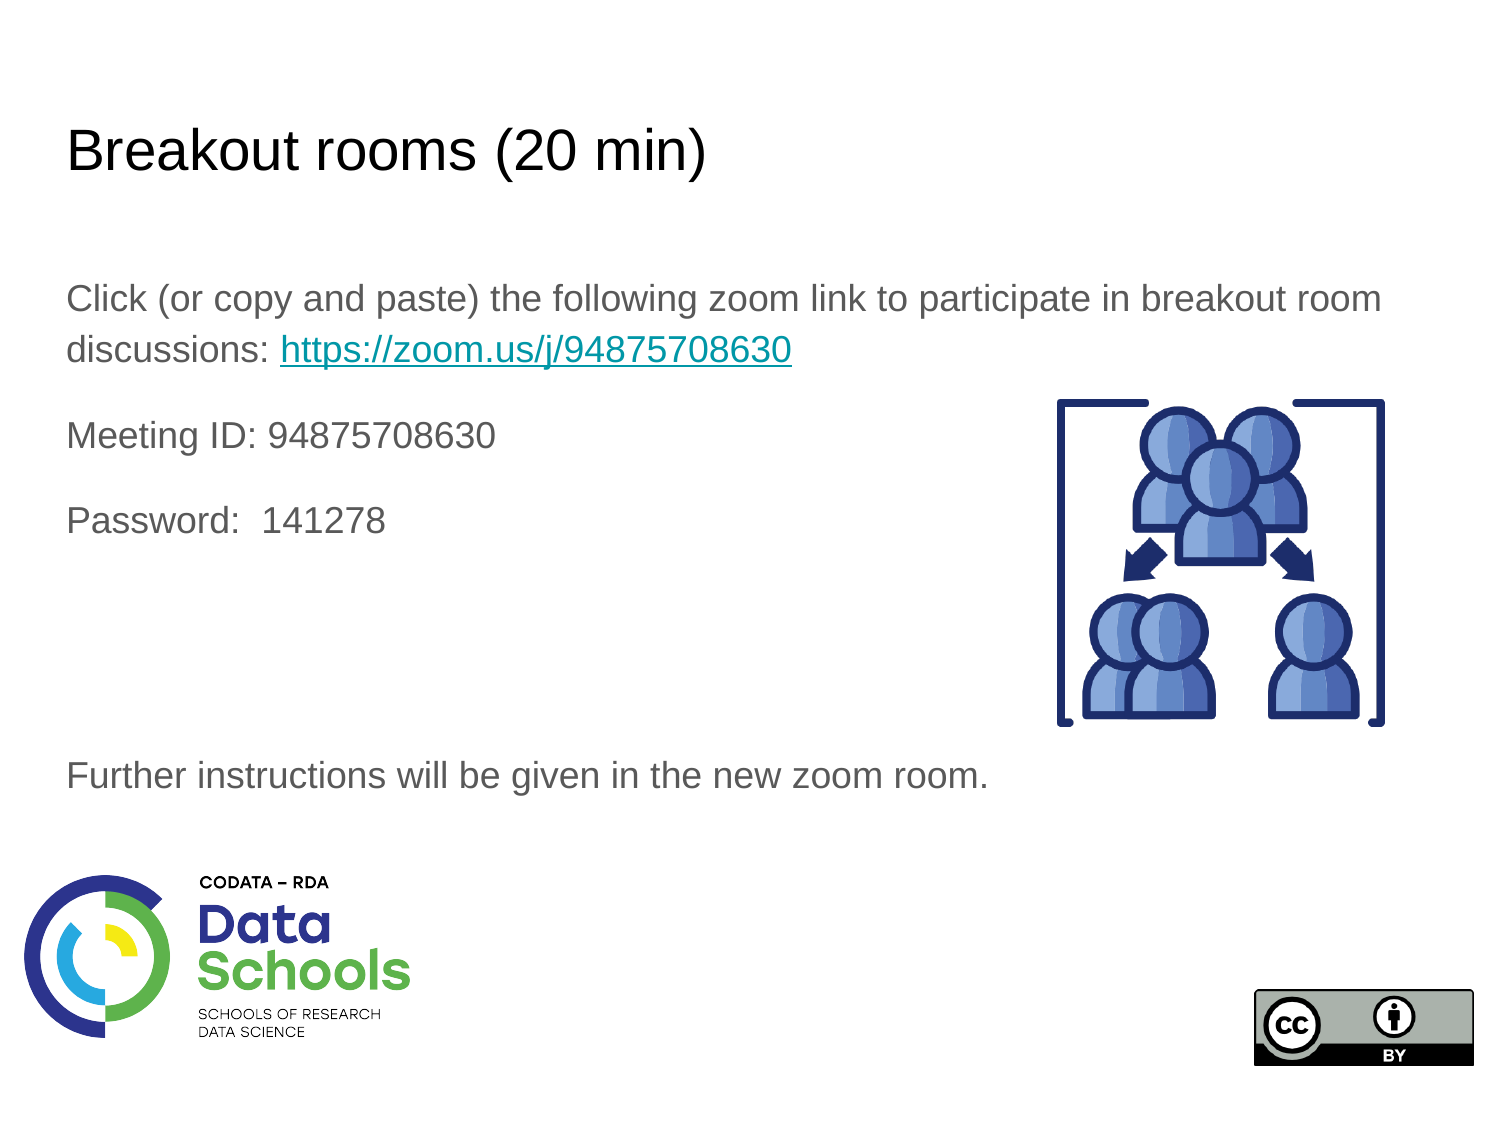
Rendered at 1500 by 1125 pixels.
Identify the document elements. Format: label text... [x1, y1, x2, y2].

title Breakout rooms (20 min) [51, 97, 1449, 223]
list Click (or copy and paste) the following zoom link to participate in breakout room discussions: https://zoom.us/j/94875708630 Meeting ID: 94875708630 Password: 141278 Further instructions will be given in the new zoom room. [51, 252, 1418, 821]
picture [1254, 988, 1474, 1066]
picture [1041, 382, 1401, 742]
picture [24, 875, 411, 1038]
